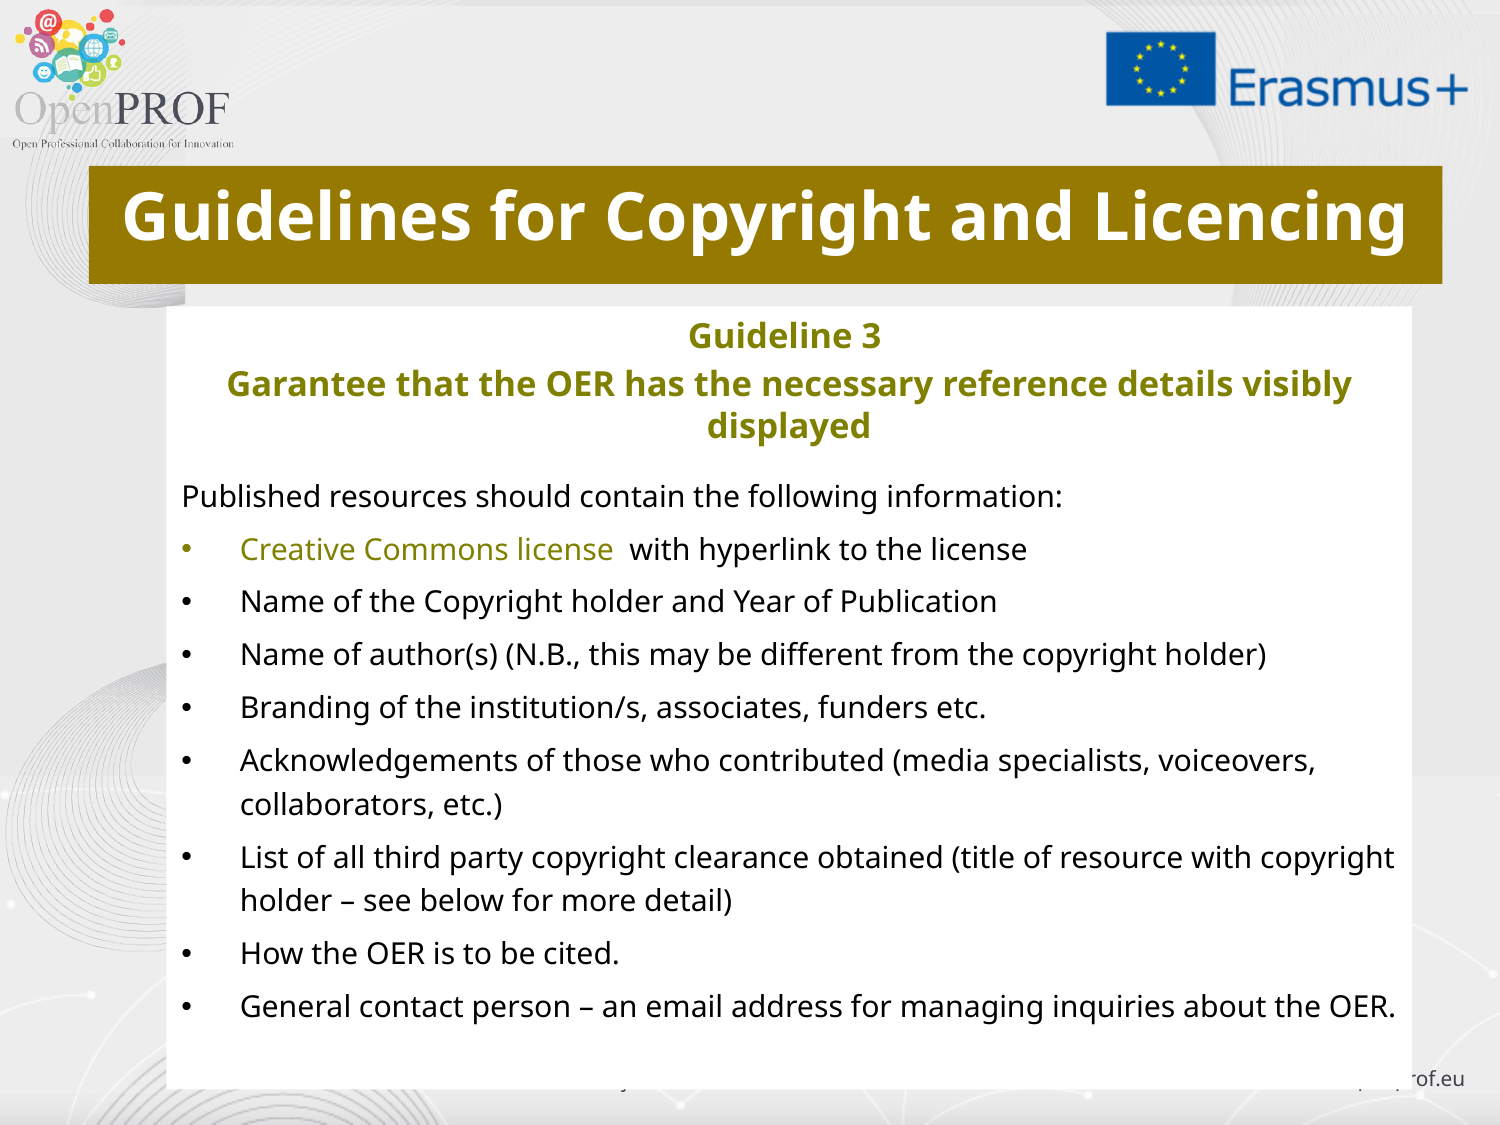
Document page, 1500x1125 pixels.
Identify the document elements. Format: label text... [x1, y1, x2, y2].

list Guideline 3 Garantee that the OER has the necessary reference details visibly displayed Published resources should contain the following information: Creative Commons license with hyperlink to the license Name of the Copyright holder and Year of Publication Name of author(s) (N.B., this may be different from the copyright holder) Branding of the institution/s, associates, funders etc. Acknowledgements of those who contributed (media specialists, voiceovers, collaborators, etc.) List of all third party copyright clearance obtained (title of resource with copyright holder – see below for more detail) How the OER is to be cited. General contact person – an email address for managing inquiries about the OER. [166, 306, 1413, 1090]
picture [0, 0, 1500, 1125]
text_box Guidelines for Copyright and Licencing [88, 165, 1443, 284]
